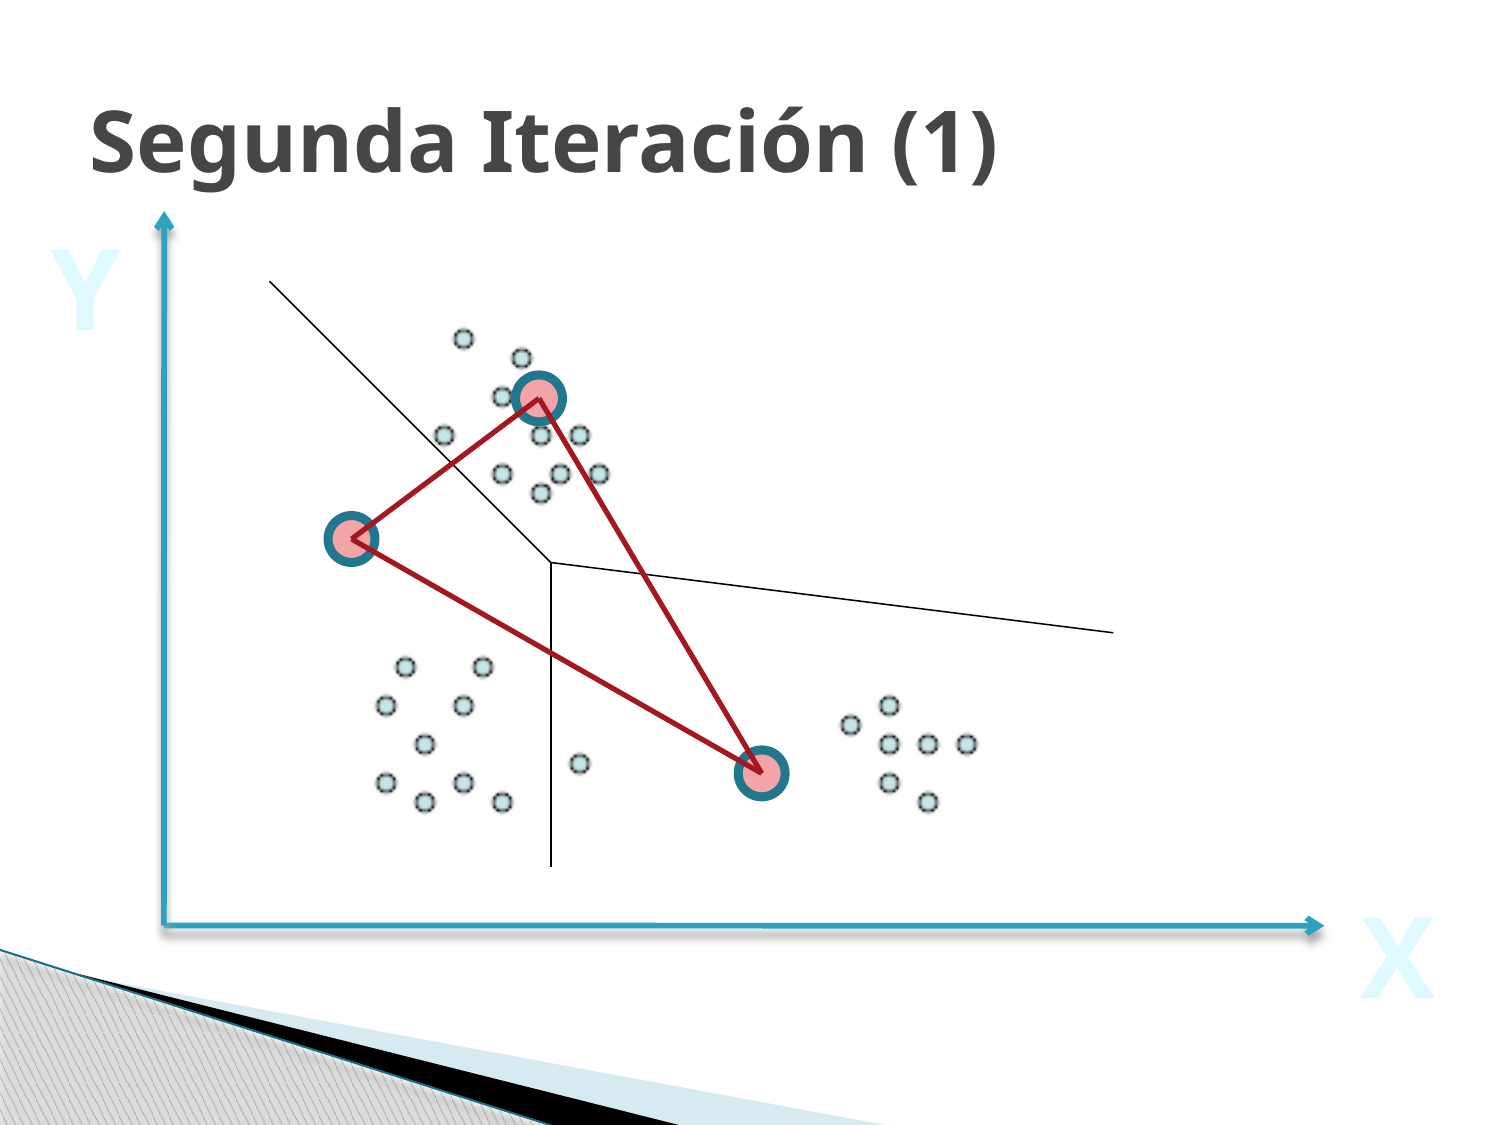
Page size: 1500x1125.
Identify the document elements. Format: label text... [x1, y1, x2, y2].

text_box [462, 474, 839, 698]
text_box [351, 398, 540, 538]
text_box Y [35, 210, 137, 361]
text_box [351, 538, 762, 774]
picture [339, 563, 997, 840]
title Segunda Iteración (1) [75, 45, 1425, 233]
text_box X [1345, 878, 1451, 1029]
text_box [269, 280, 552, 563]
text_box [843, 562, 1114, 634]
picture [339, 233, 997, 562]
